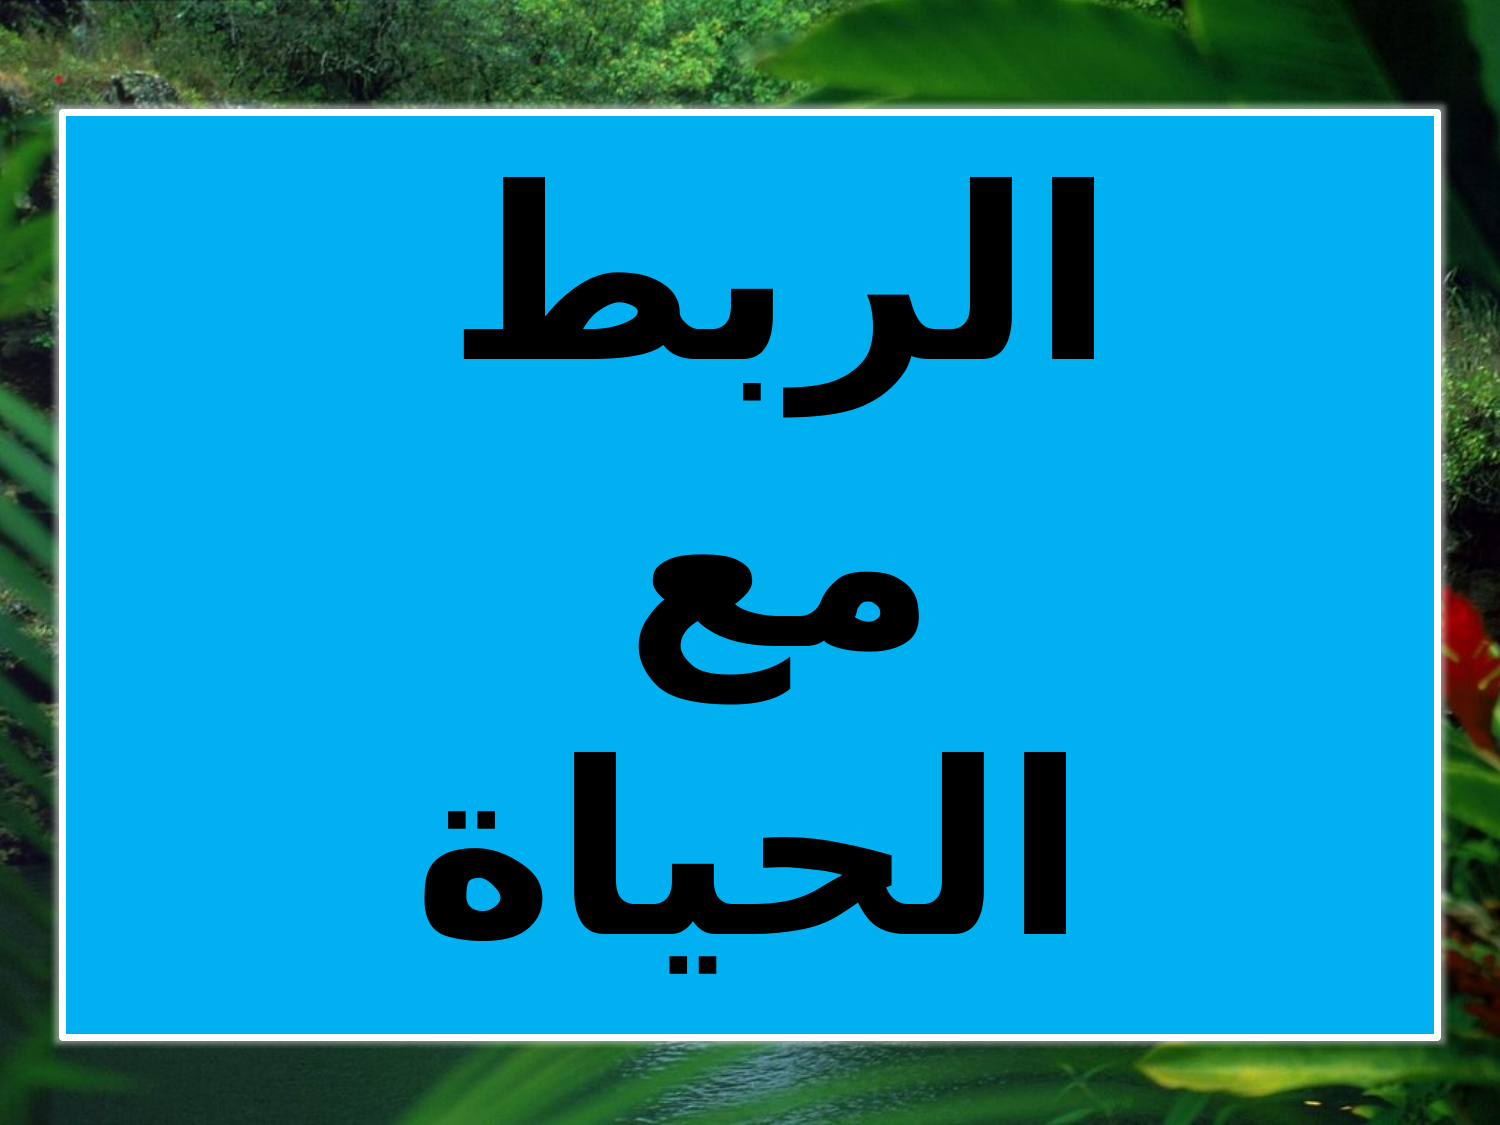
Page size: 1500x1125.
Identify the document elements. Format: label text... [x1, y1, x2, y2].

picture [0, 0, 1500, 1125]
text_box الربط مع الحياة [59, 109, 1441, 1041]
